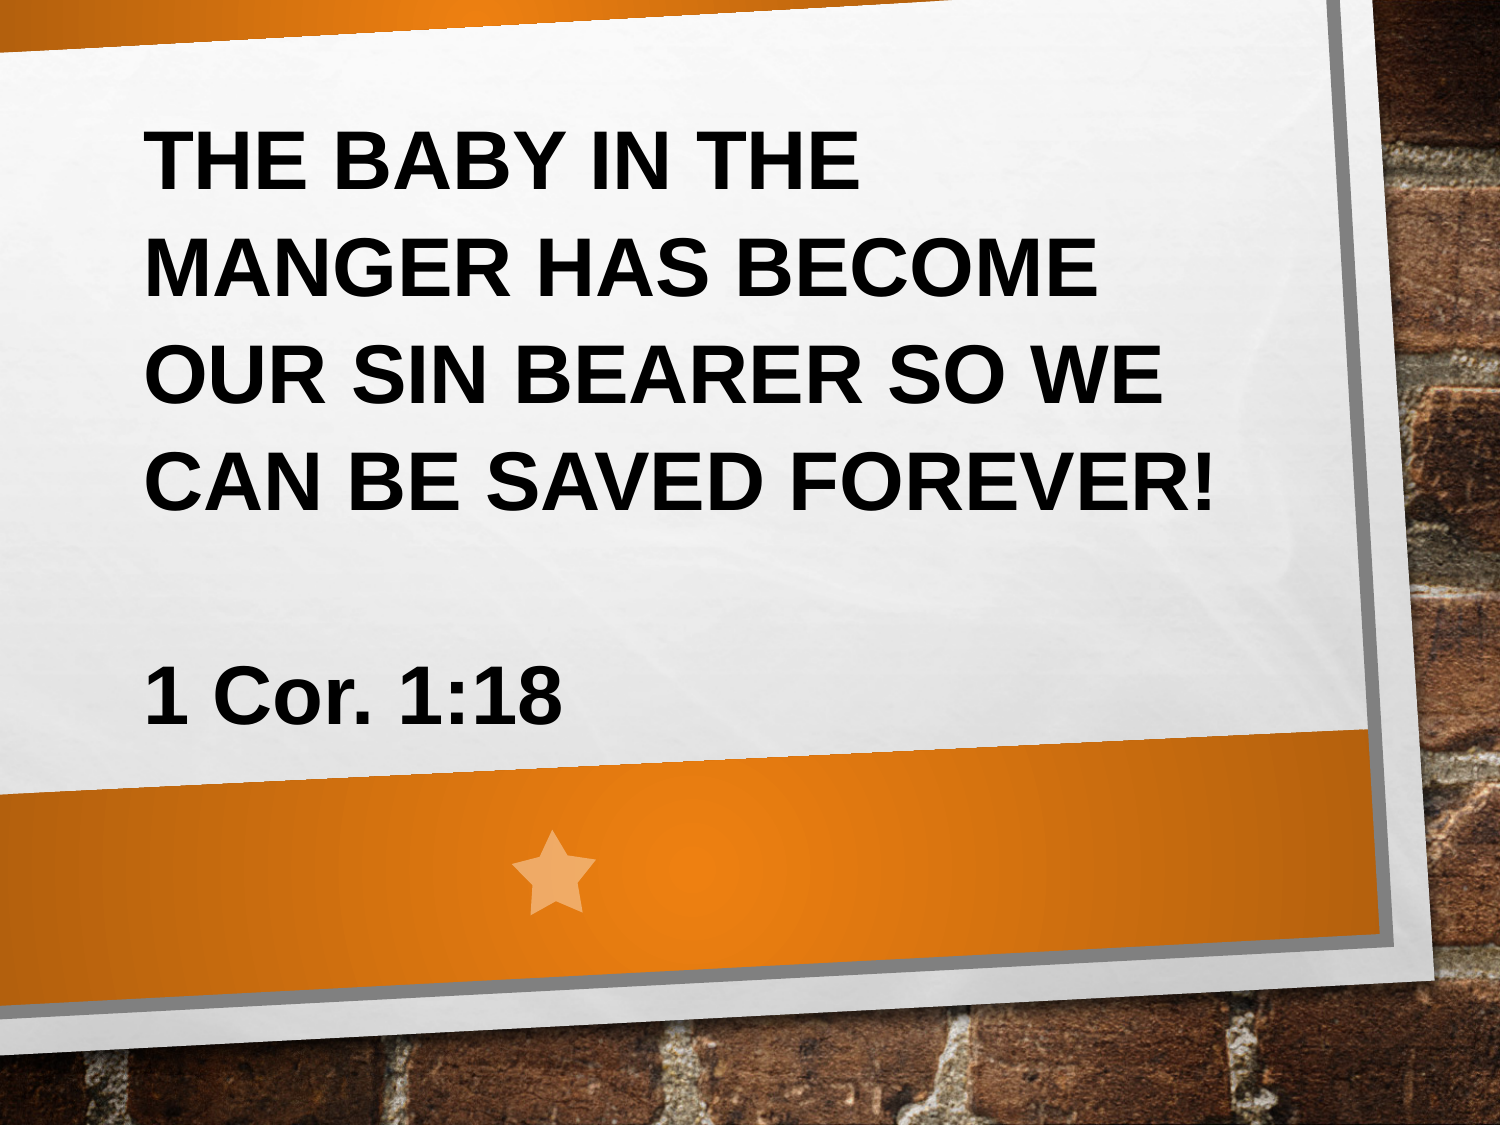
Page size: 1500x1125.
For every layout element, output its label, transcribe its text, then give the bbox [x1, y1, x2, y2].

picture [0, 0, 1500, 1125]
text_box THE BABY IN THE MANGER HAS BECOME OUR SIN BEARER SO WE CAN BE SAVED FOREVER! 1 Cor. 1:18 [128, 91, 1258, 856]
